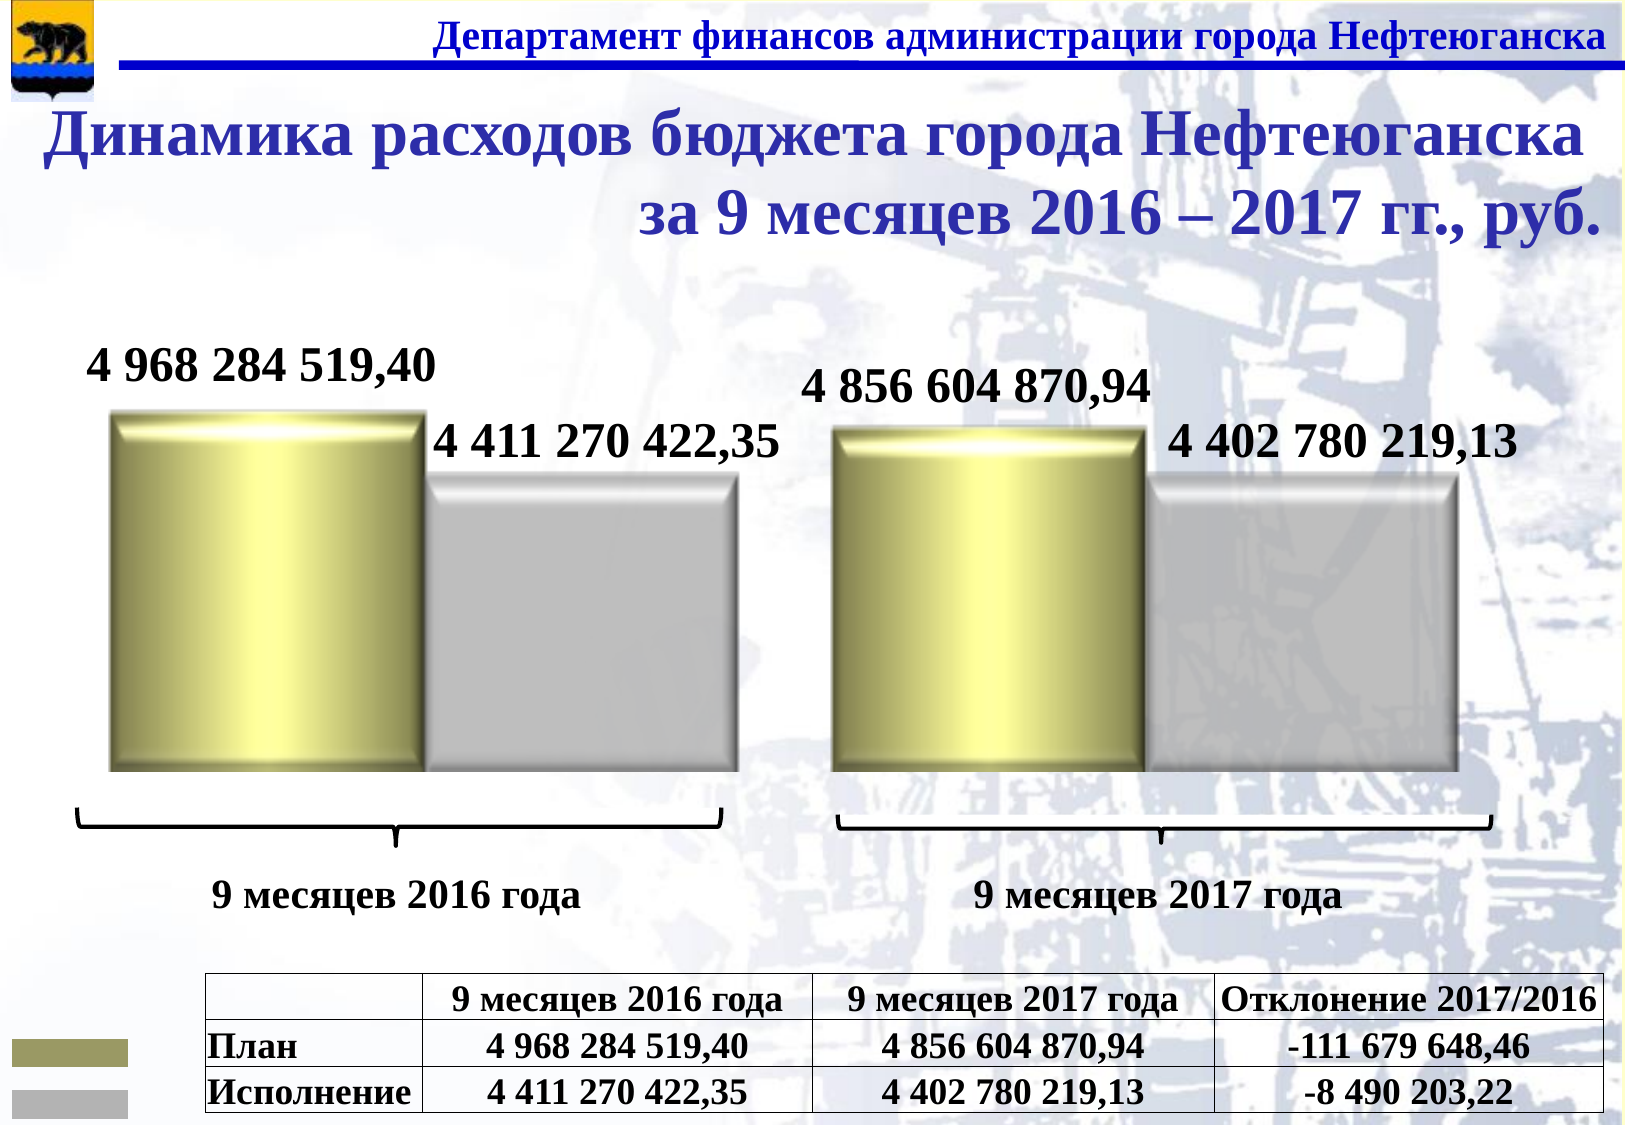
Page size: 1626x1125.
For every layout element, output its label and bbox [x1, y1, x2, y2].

text_box [52, 207, 1516, 796]
picture [0, 0, 1622, 1125]
